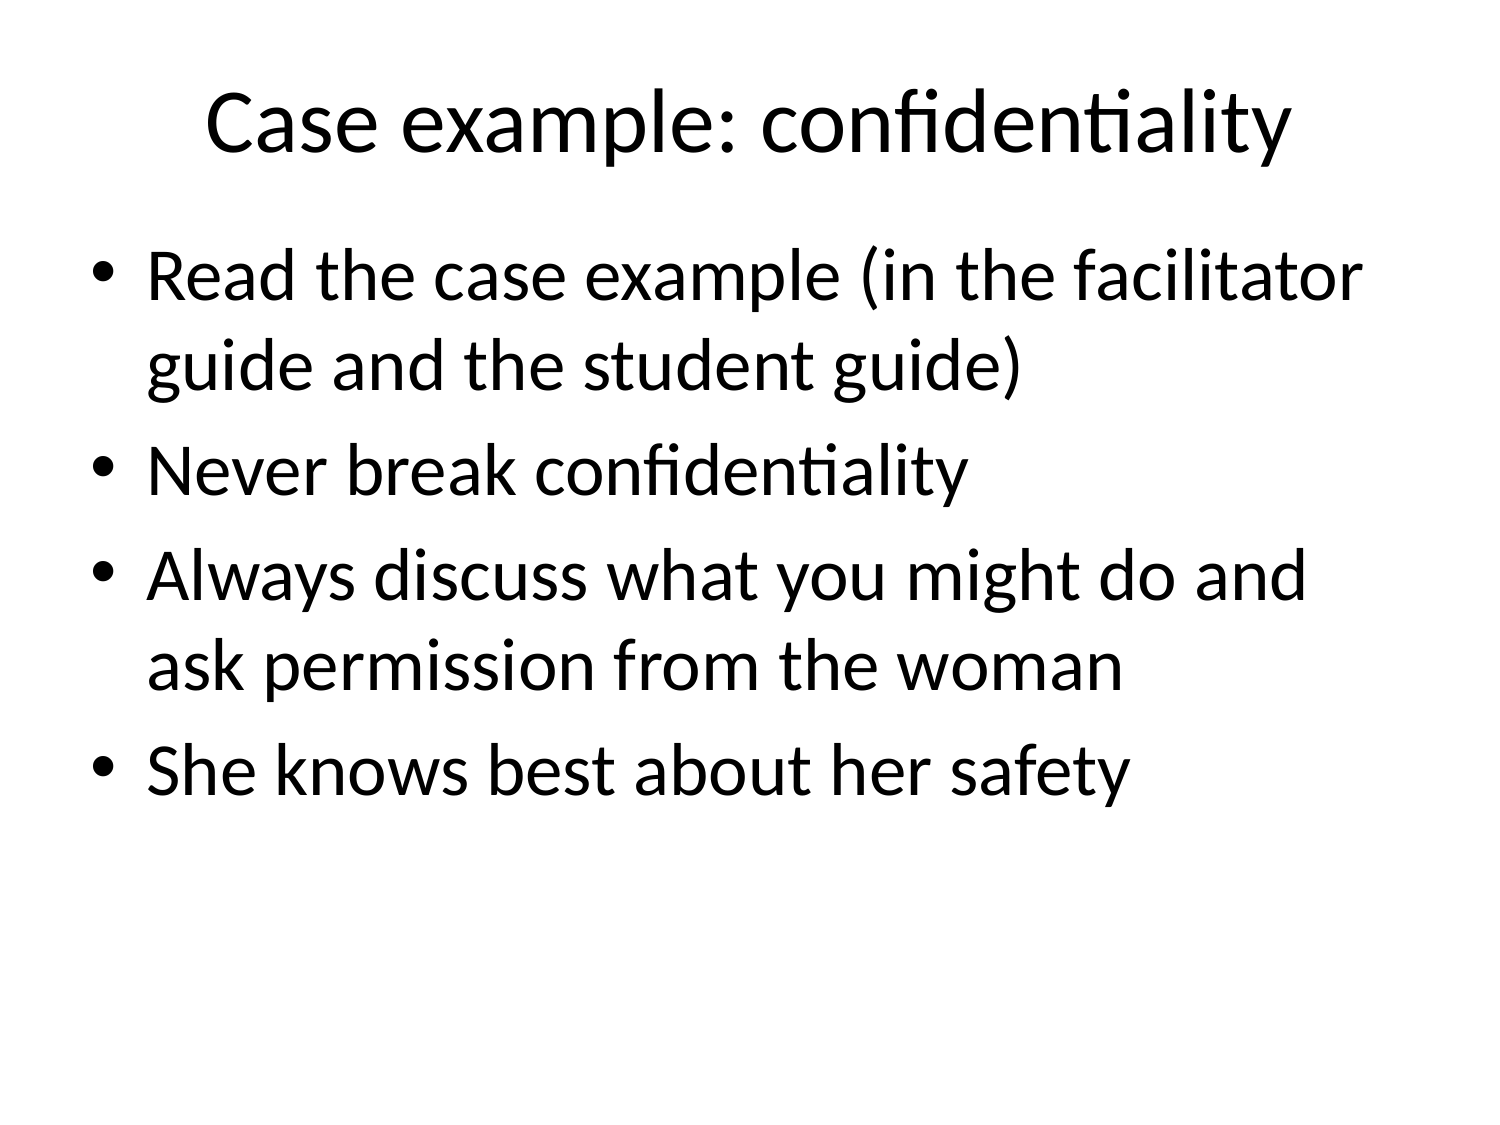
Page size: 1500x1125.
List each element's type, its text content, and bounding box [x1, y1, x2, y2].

title Case example: confidentiality [75, 45, 1425, 187]
list Read the case example (in the facilitator guide and the student guide) Never break confidentiality Always discuss what you might do and ask permission from the woman She knows best about her safety [75, 217, 1425, 1043]
